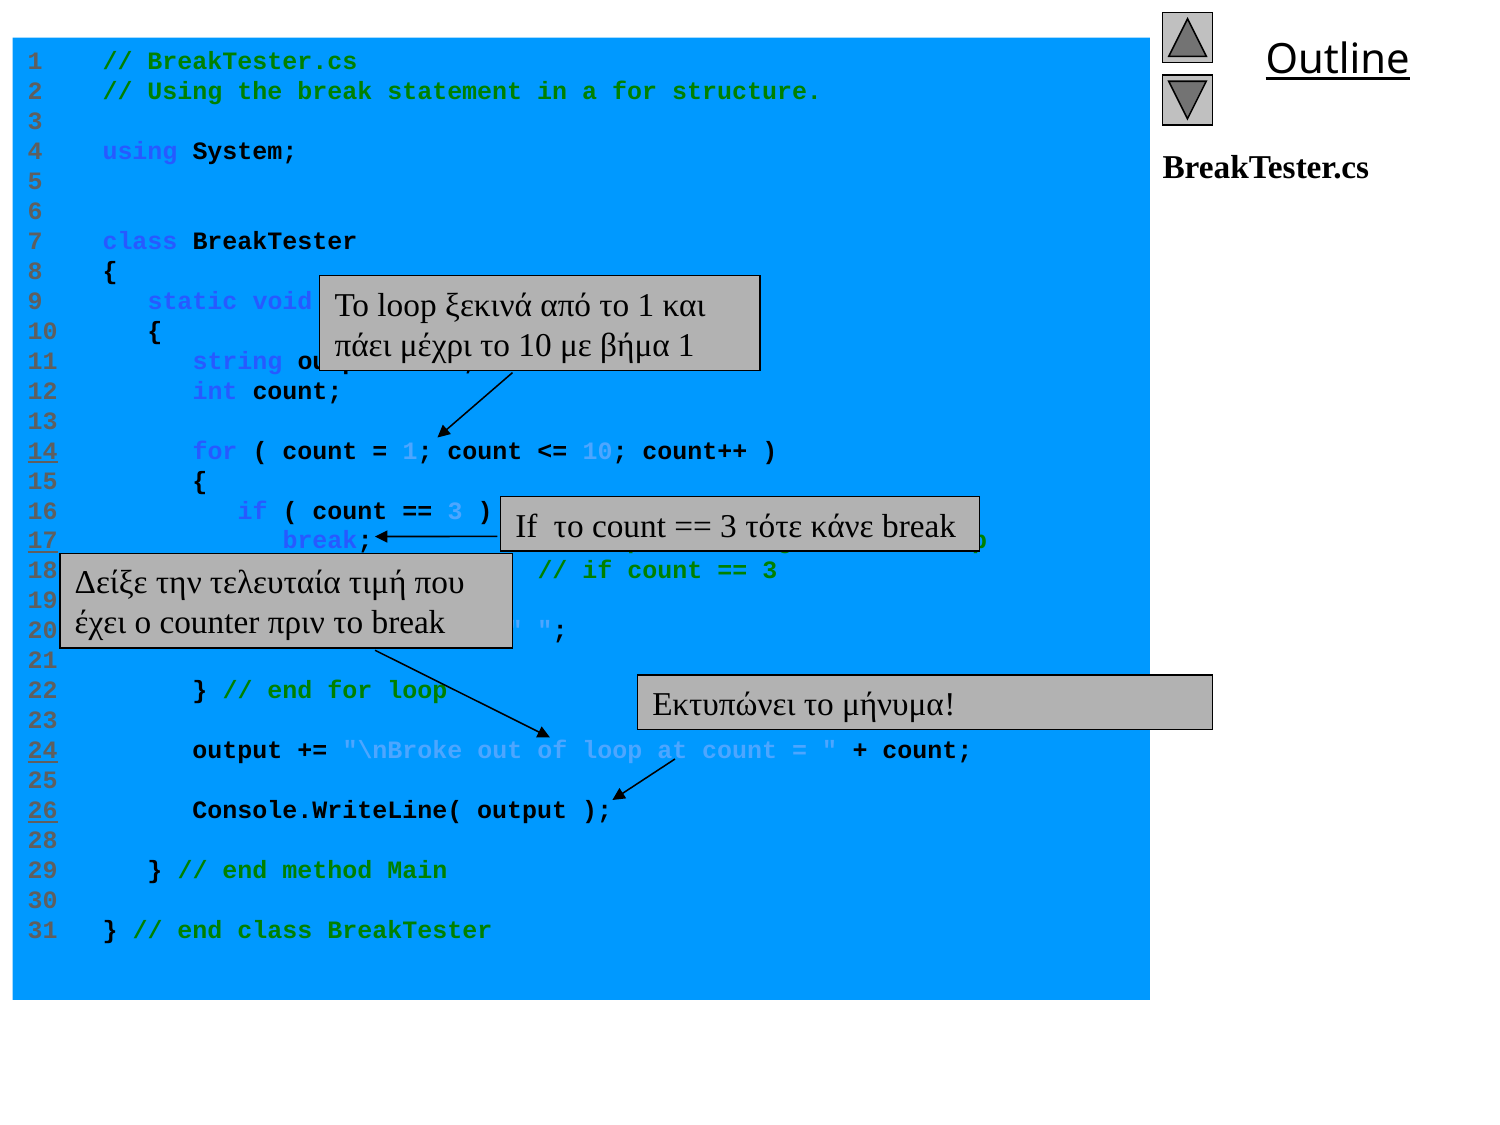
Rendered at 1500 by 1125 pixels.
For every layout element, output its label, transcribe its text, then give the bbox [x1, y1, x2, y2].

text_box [374, 496, 983, 553]
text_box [59, 553, 551, 738]
title BreakTester.cs [1162, 137, 1500, 1038]
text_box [612, 674, 1213, 801]
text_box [319, 275, 761, 438]
subtitle 1 // BreakTester.cs 2 // Using the break statement in a for structure. 3 4 using System; 5 6 7 class BreakTester 8 { 9 static void Main( string[] args ) 10 { 11 string output = ""; 12 int count; 13 14 for ( count = 1; count <= 10; count++ ) 15 { 16 if ( count == 3 ) 17 break; // skip remaining code in loop 18 // if count == 3 19 20 output += count + " "; 21 22 } // end for loop 23 24 output += "\nBroke out of loop at count = " + count; 25 26 Console.WriteLine( output ); 28 29 } // end method Main 30 31 } // end class BreakTester [12, 37, 1150, 1000]
